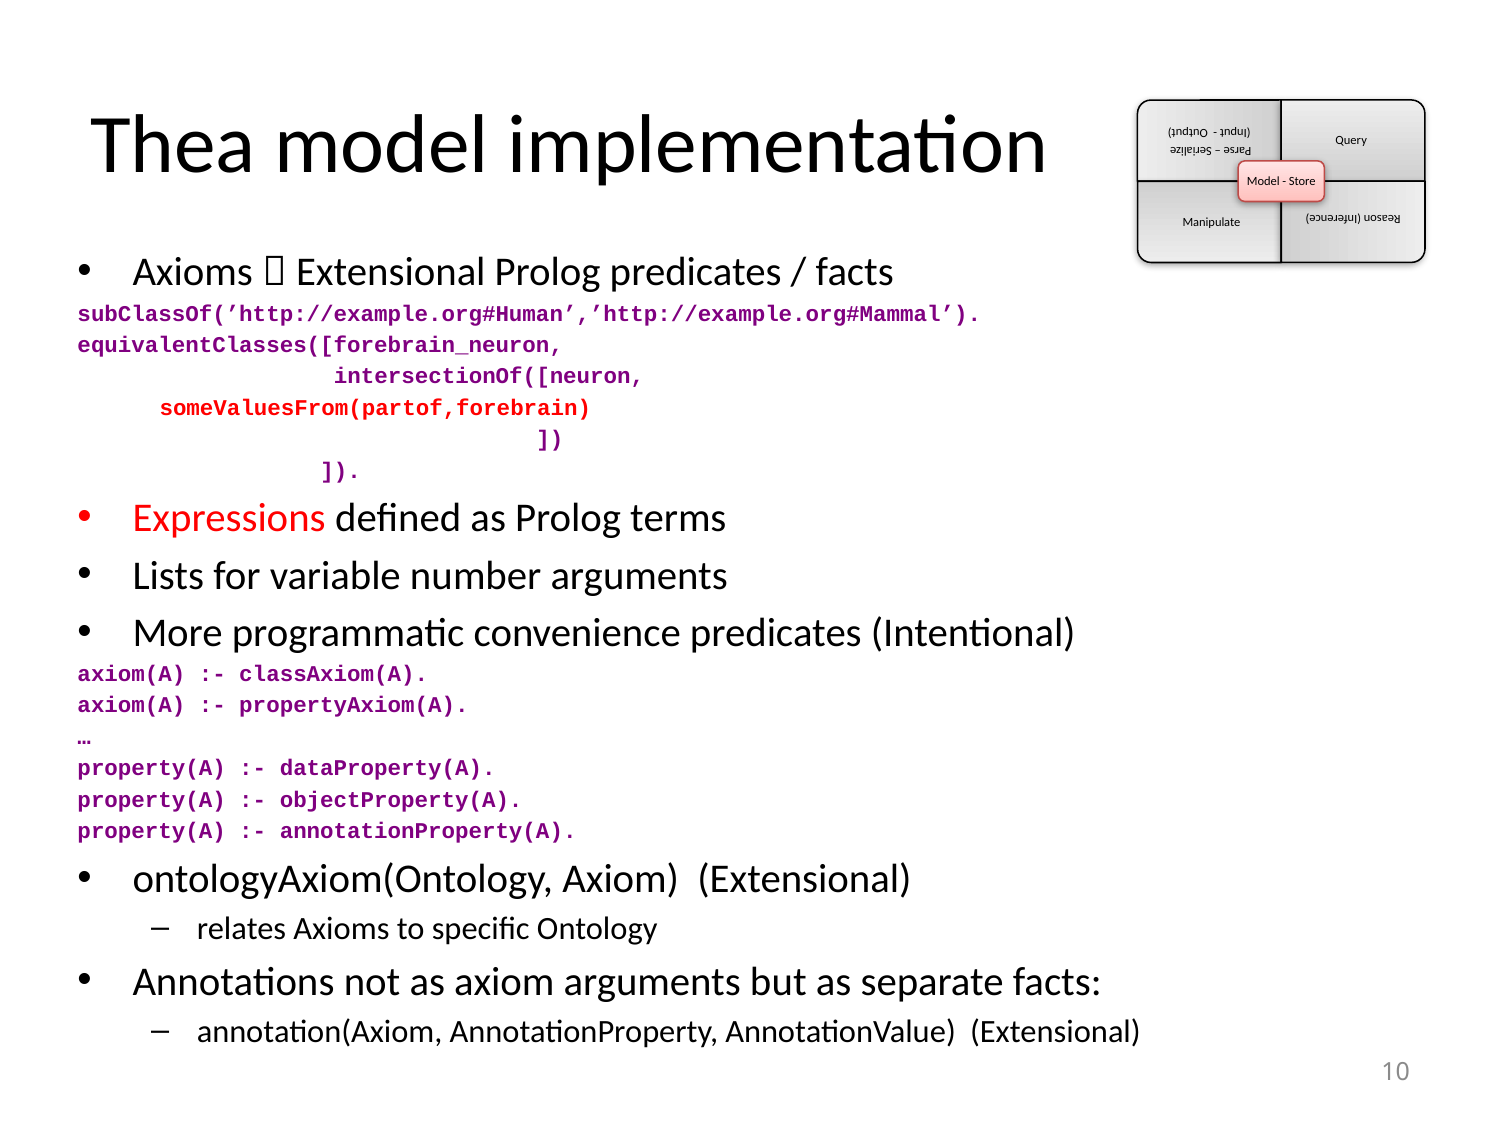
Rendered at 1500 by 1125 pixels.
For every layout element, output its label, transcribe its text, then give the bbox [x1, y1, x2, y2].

slide_number 10 [1074, 1042, 1425, 1103]
list Axioms  Extensional Prolog predicates / facts subClassOf(’http://example.org#Human’,’http://example.org#Mammal’). equivalentClasses([forebrain_neuron, intersectionOf([neuron, someValuesFrom(partof,forebrain) ]) ]). Expressions defined as Prolog terms Lists for variable number arguments More programmatic convenience predicates (Intentional) axiom(A) :- classAxiom(A). axiom(A) :- propertyAxiom(A). … property(A) :- dataProperty(A). property(A) :- objectProperty(A). property(A) :- annotationProperty(A). ontologyAxiom(Ontology, Axiom) (Extensional) relates Axioms to specific Ontology Annotations not as axiom arguments but as separate facts: annotation(Axiom, AnnotationProperty, AnnotationValue) (Extensional) [62, 237, 1375, 1063]
title Thea model implementation [75, 45, 1425, 233]
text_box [1137, 99, 1426, 263]
